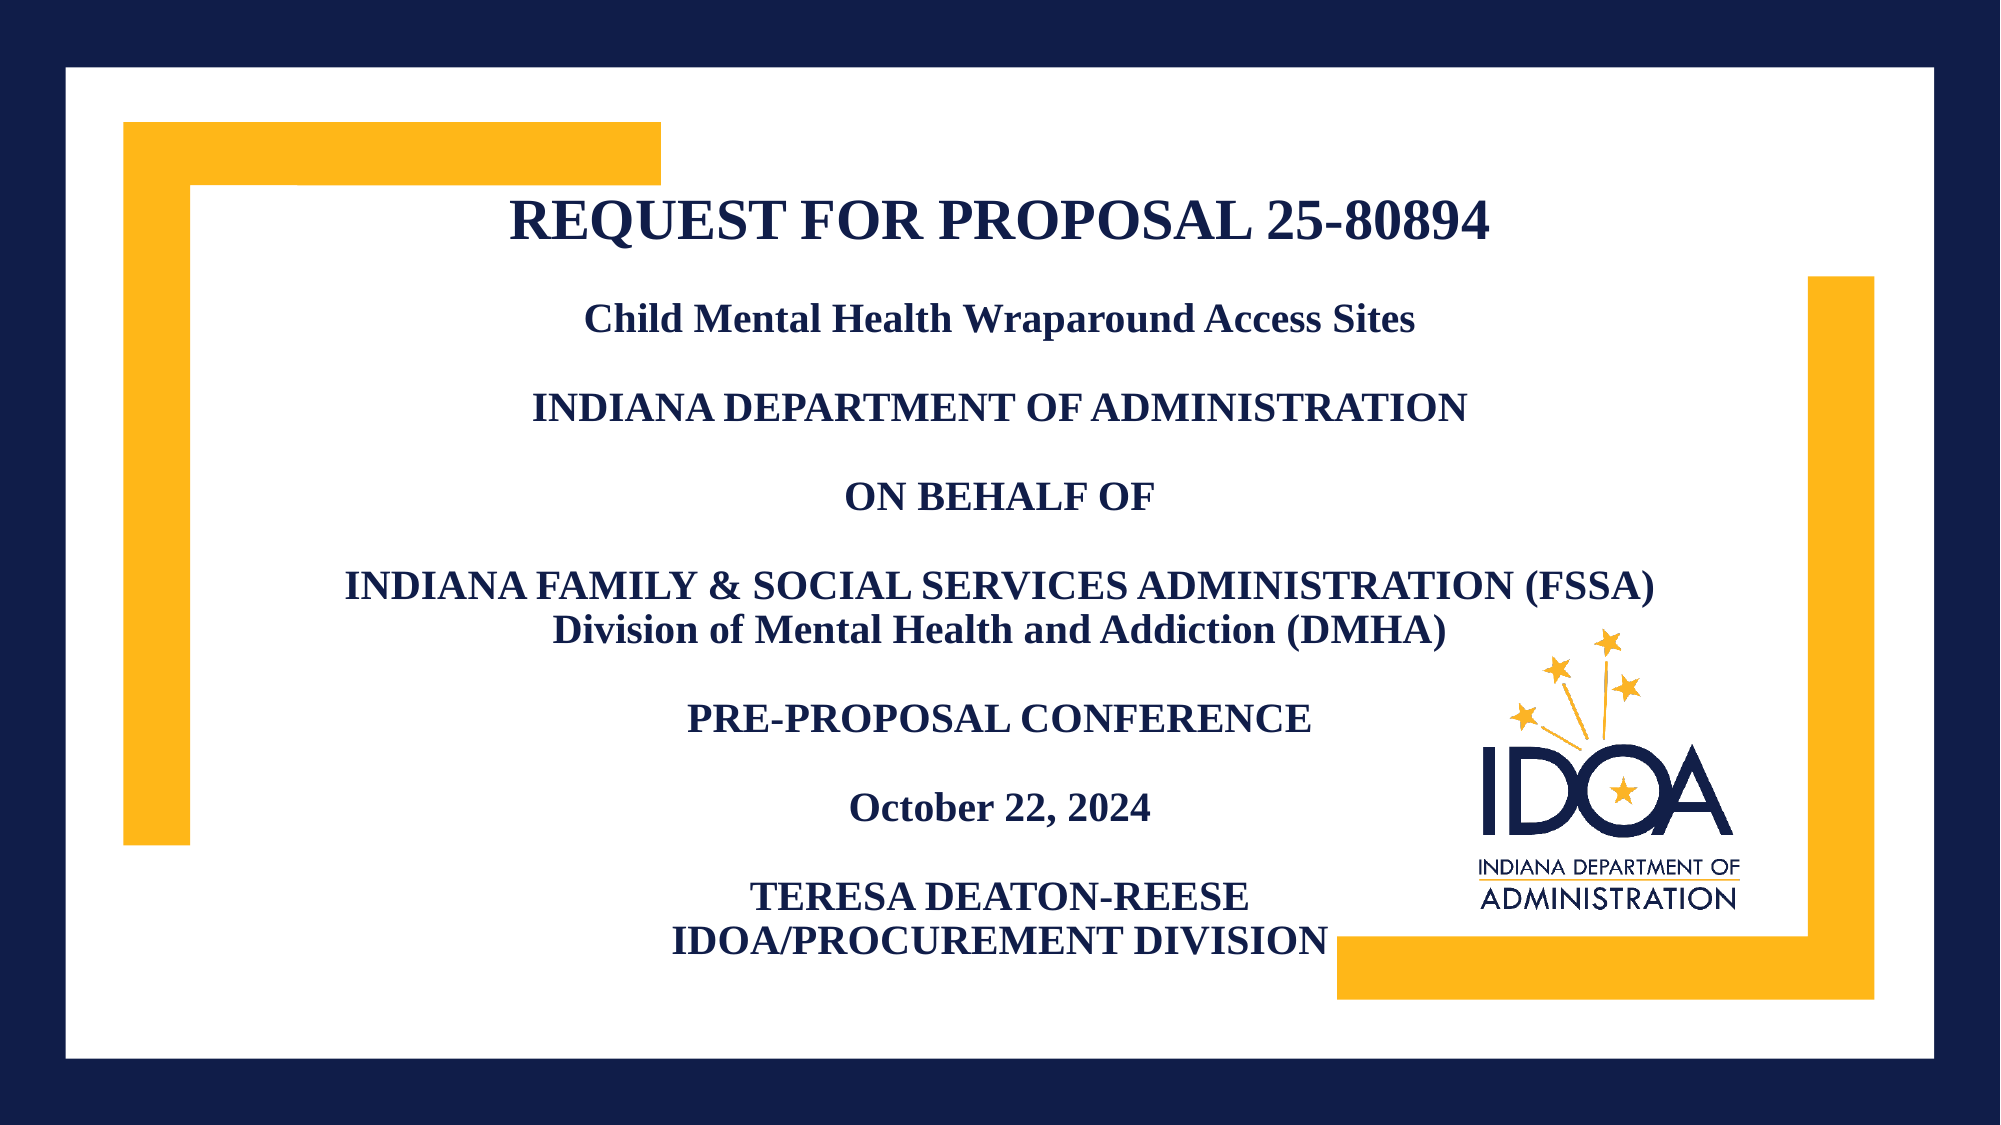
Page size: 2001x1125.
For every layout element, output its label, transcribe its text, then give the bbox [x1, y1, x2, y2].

title REQUEST FOR PROPOSAL 25-80894 Child Mental Health Wraparound Access Sites INDIANA DEPARTMENT OF ADMINISTRATION ON BEHALF OF INDIANA FAMILY & SOCIAL SERVICES ADMINISTRATION (FSSA) Division of Mental Health and Addiction (DMHA) PRE-PROPOSAL CONFERENCE October 22, 2024 TERESA DEATON-REESE IDOA/PROCUREMENT DIVISION [314, 226, 1686, 972]
picture [1412, 599, 1800, 987]
